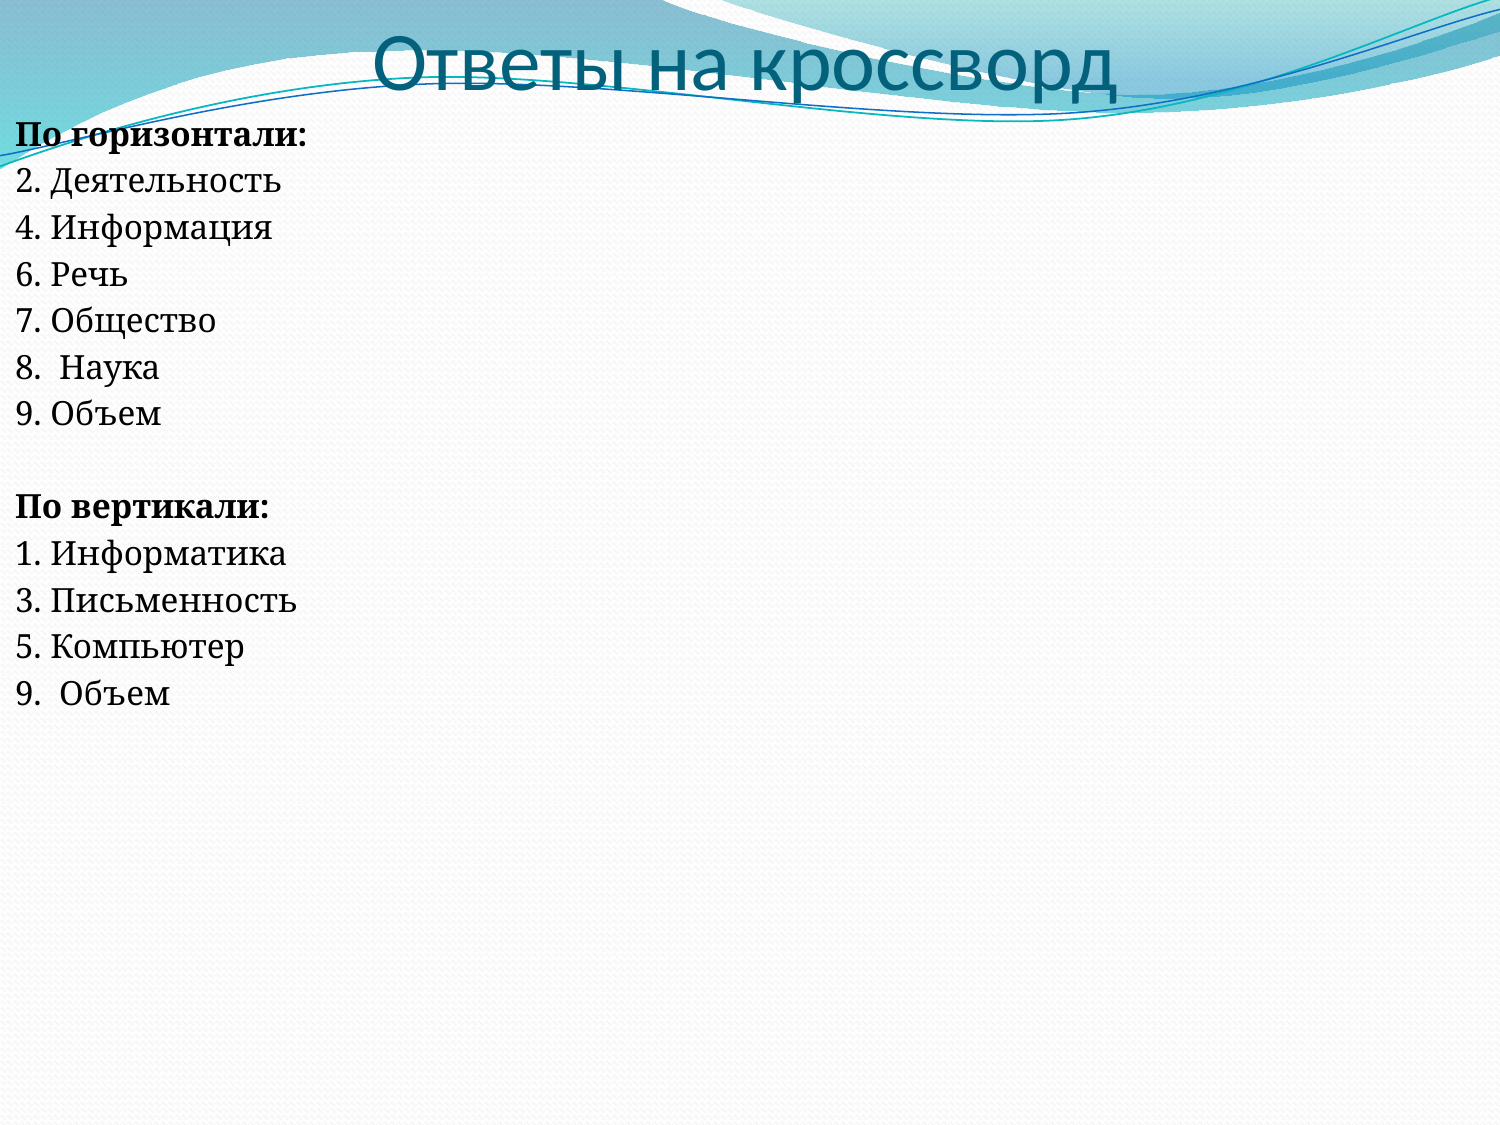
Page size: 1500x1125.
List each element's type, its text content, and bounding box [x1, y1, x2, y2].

title Ответы на кроссворд [70, 34, 1421, 105]
list По горизонтали: 2. Деятельность 4. Информация 6. Речь 7. Общество 8. Наука 9. Объем По вертикали: 1. Информатика 3. Письменность 5. Компьютер 9. Объем [0, 105, 1500, 1125]
